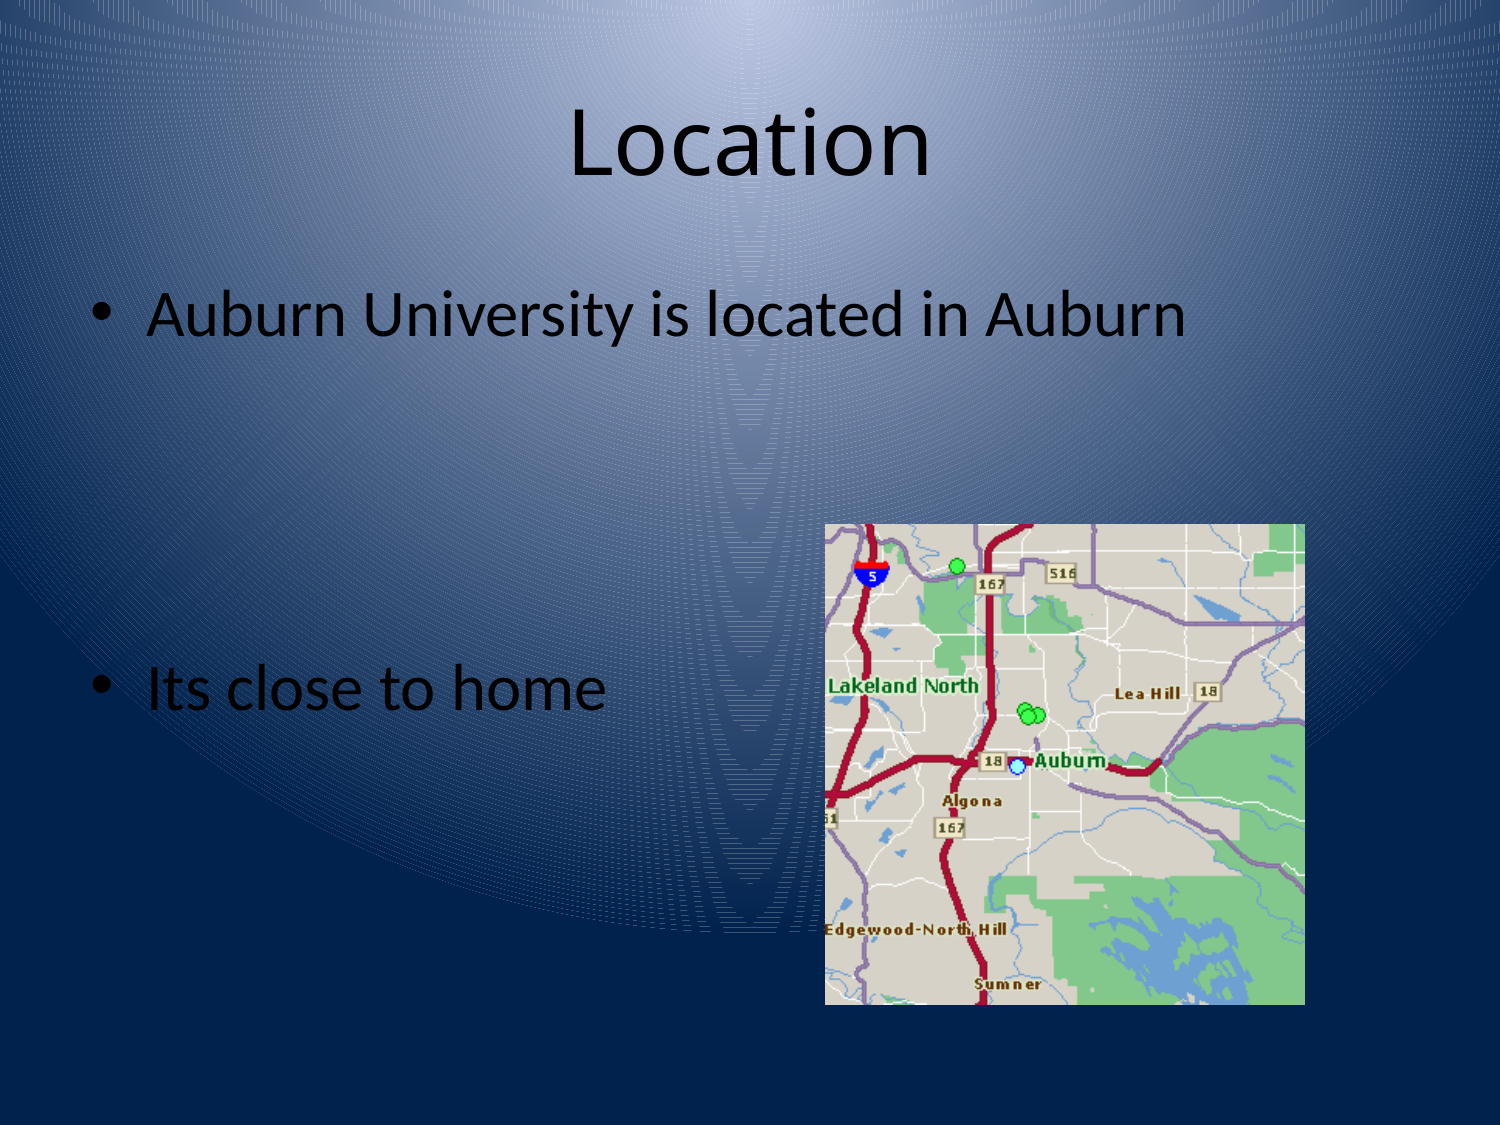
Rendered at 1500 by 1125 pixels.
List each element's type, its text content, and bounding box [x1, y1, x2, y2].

title Location [75, 45, 1425, 233]
picture [824, 524, 1305, 1005]
list Auburn University is located in Auburn Its close to home [75, 262, 1425, 1005]
